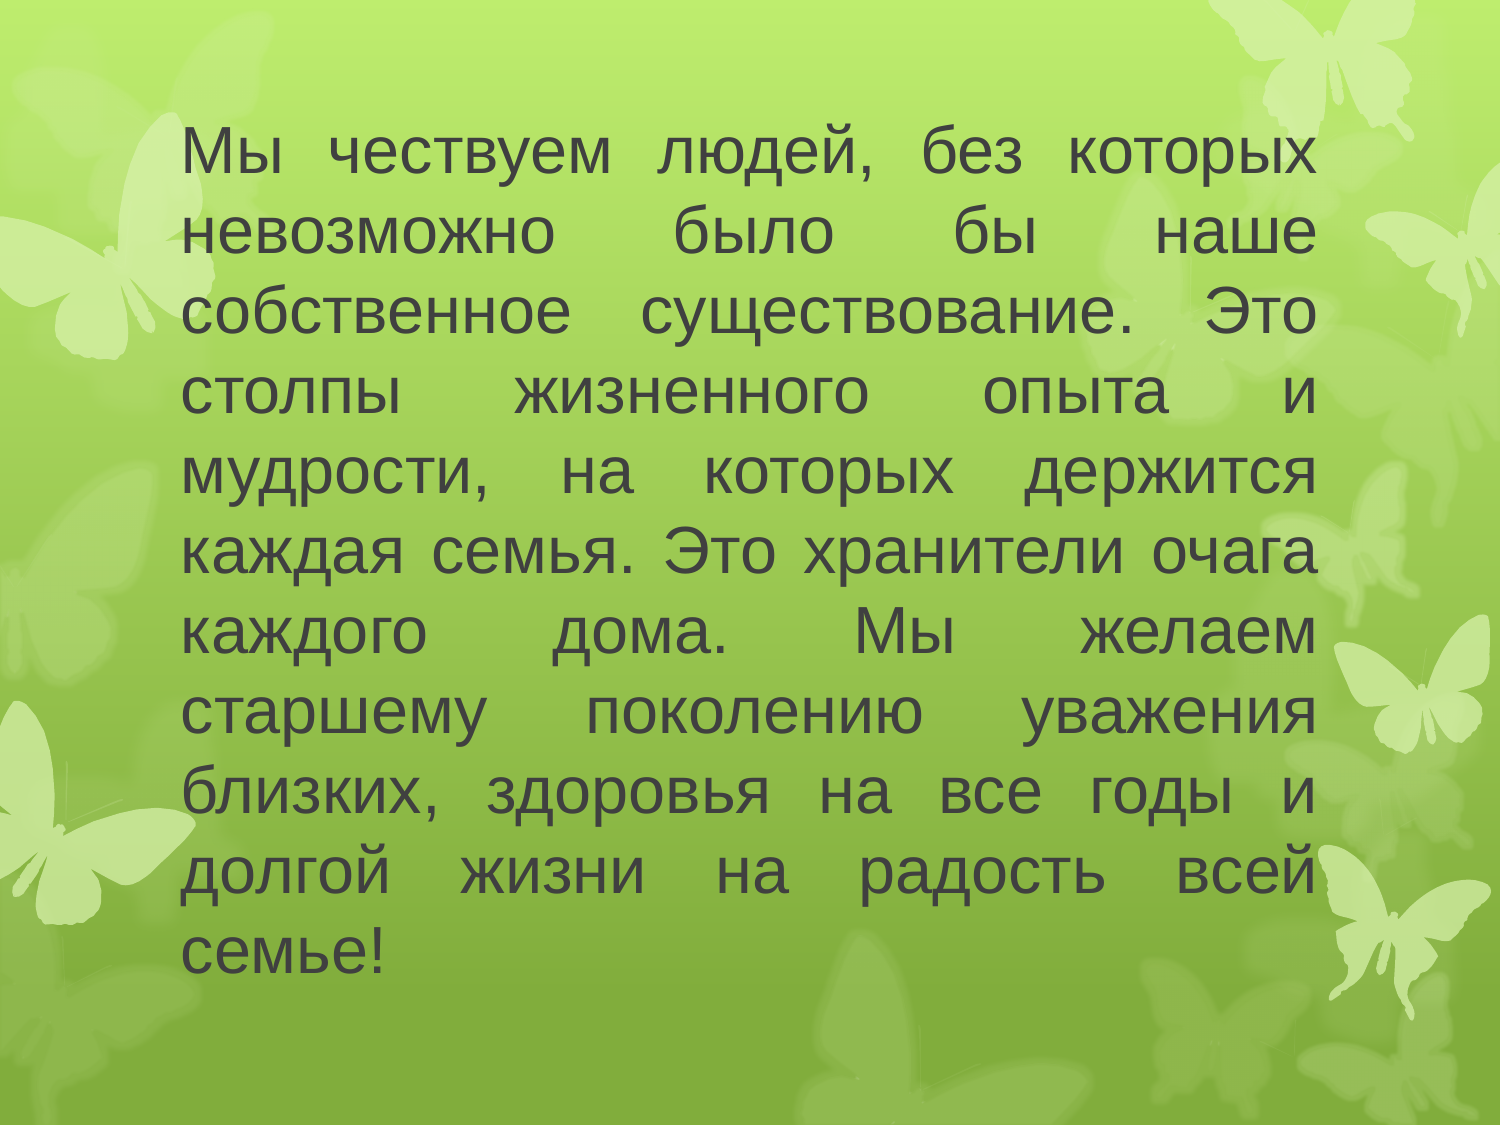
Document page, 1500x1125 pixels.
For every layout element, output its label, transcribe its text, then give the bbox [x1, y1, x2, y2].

title Мы чествуем людей, без которых невозможно было бы наше собственное существование. Это столпы жизненного опыта и мудрости, на которых держится каждая семья. Это хранители очага каждого дома. Мы желаем старшему поколению уважения близких, здоровья на все годы и долгой жизни на радость всей семье! [165, 110, 1335, 263]
